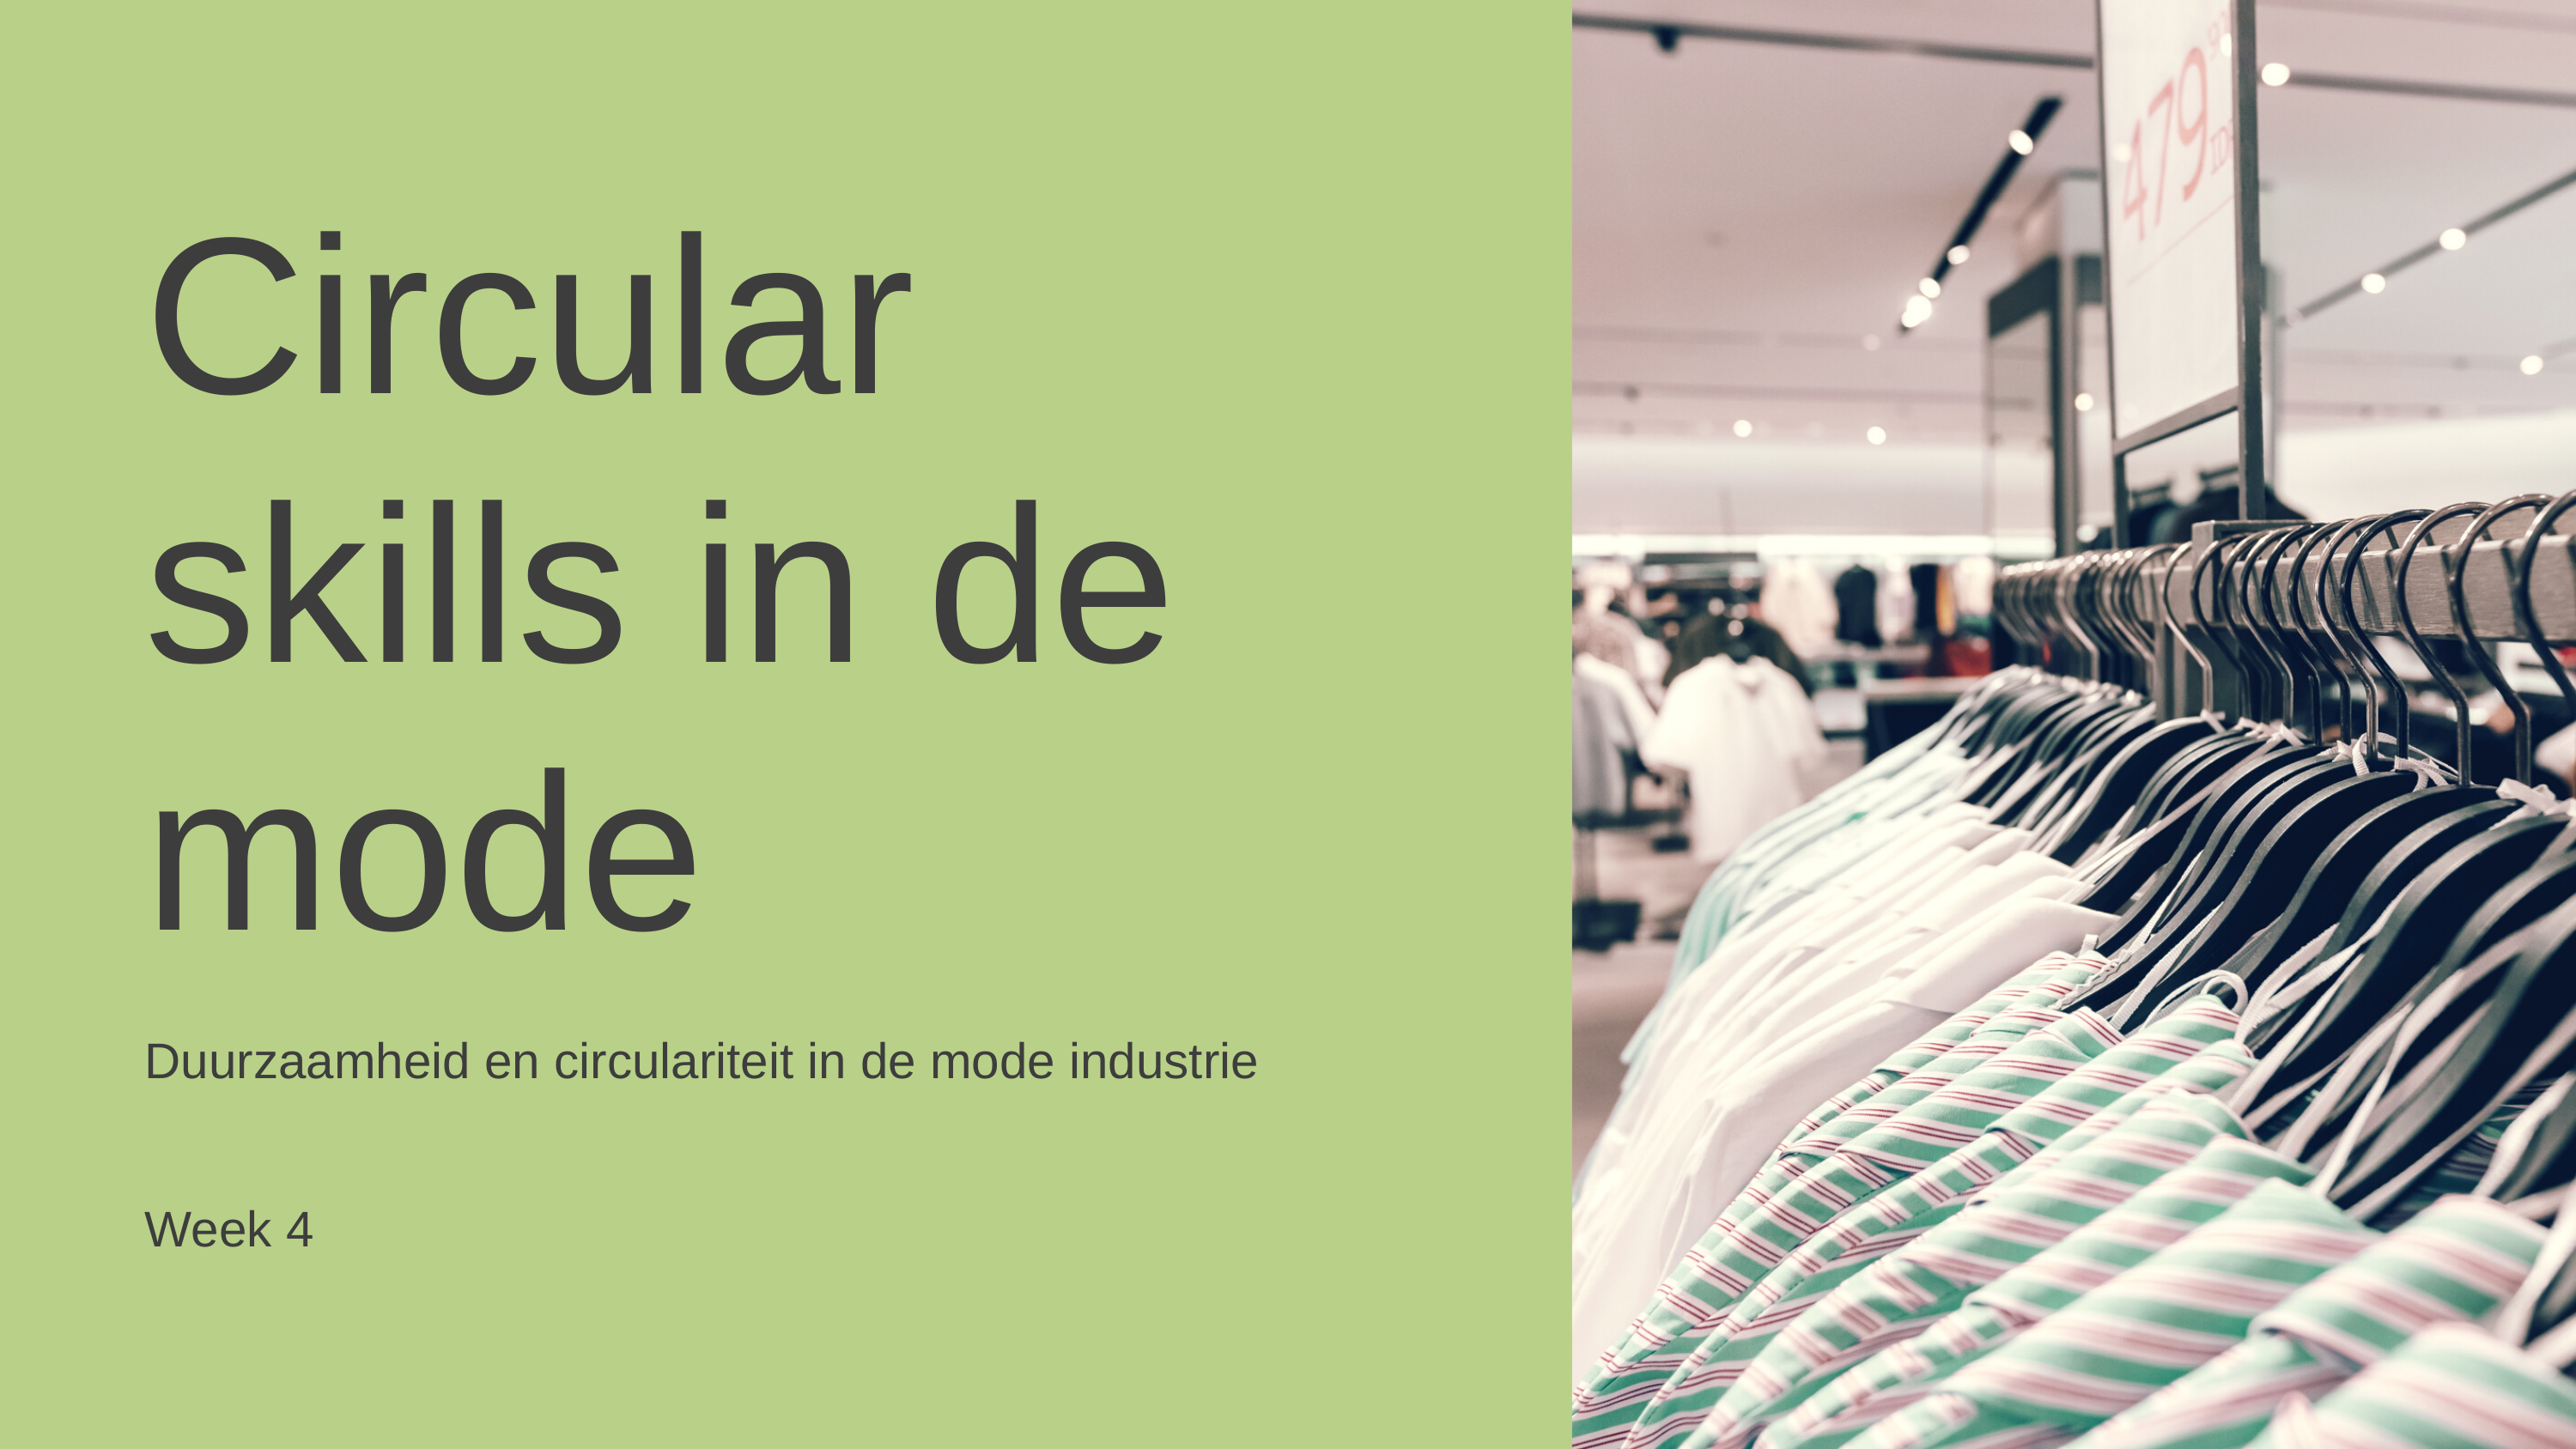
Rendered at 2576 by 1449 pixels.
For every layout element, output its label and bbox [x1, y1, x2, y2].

picture [1571, 0, 2576, 1449]
text_box [144, 169, 1428, 1236]
